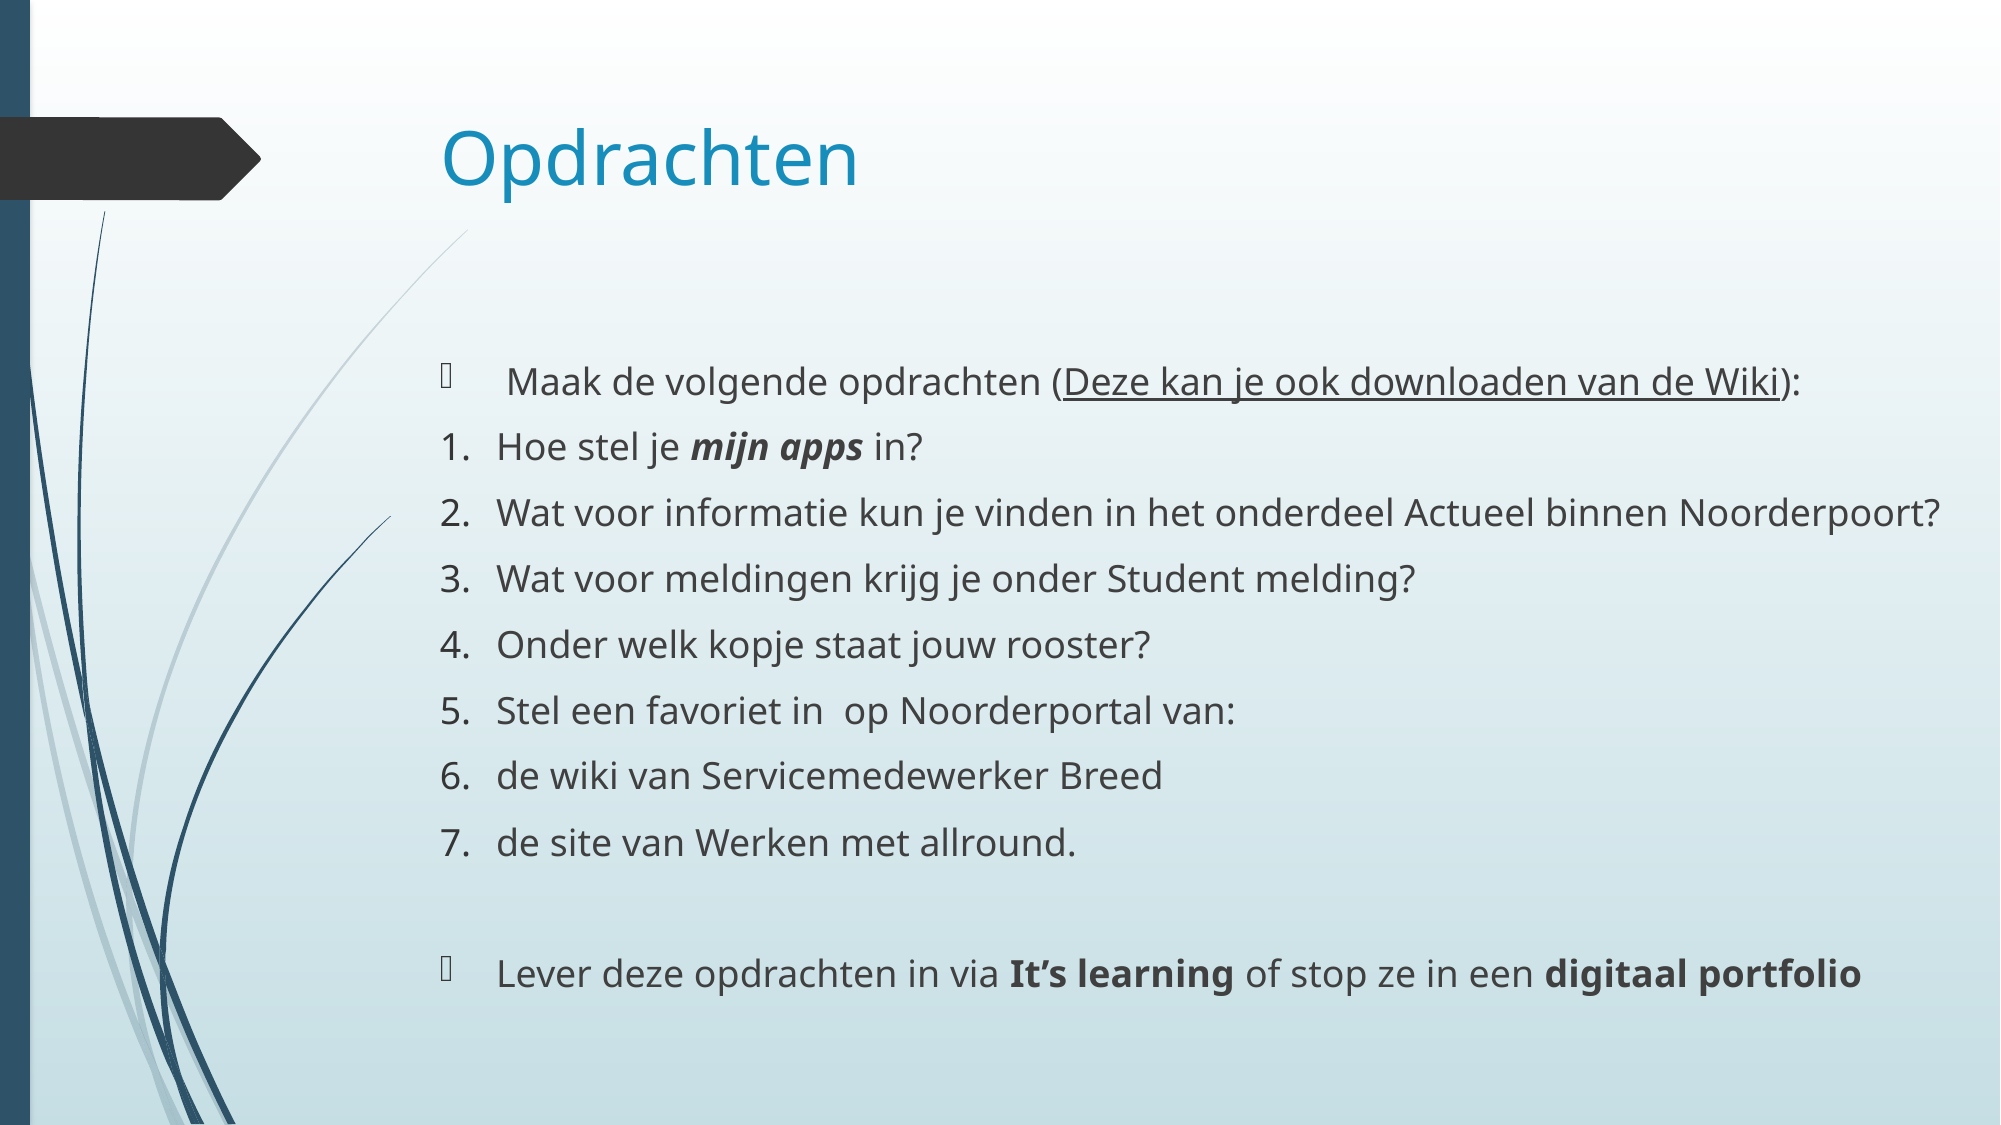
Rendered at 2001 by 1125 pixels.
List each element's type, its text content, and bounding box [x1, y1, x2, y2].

title Opdrachten [425, 102, 1888, 313]
list Maak de volgende opdrachten (Deze kan je ook downloaden van de Wiki): Hoe stel je mijn apps in? Wat voor informatie kun je vinden in het onderdeel Actueel binnen Noorderpoort? Wat voor meldingen krijg je onder Student melding? Onder welk kopje staat jouw rooster? Stel een favoriet in op Noorderportal van: de wiki van Servicemedewerker Breed de site van Werken met allround. Lever deze opdrachten in via It’s learning of stop ze in een digitaal portfolio [424, 350, 1970, 1068]
